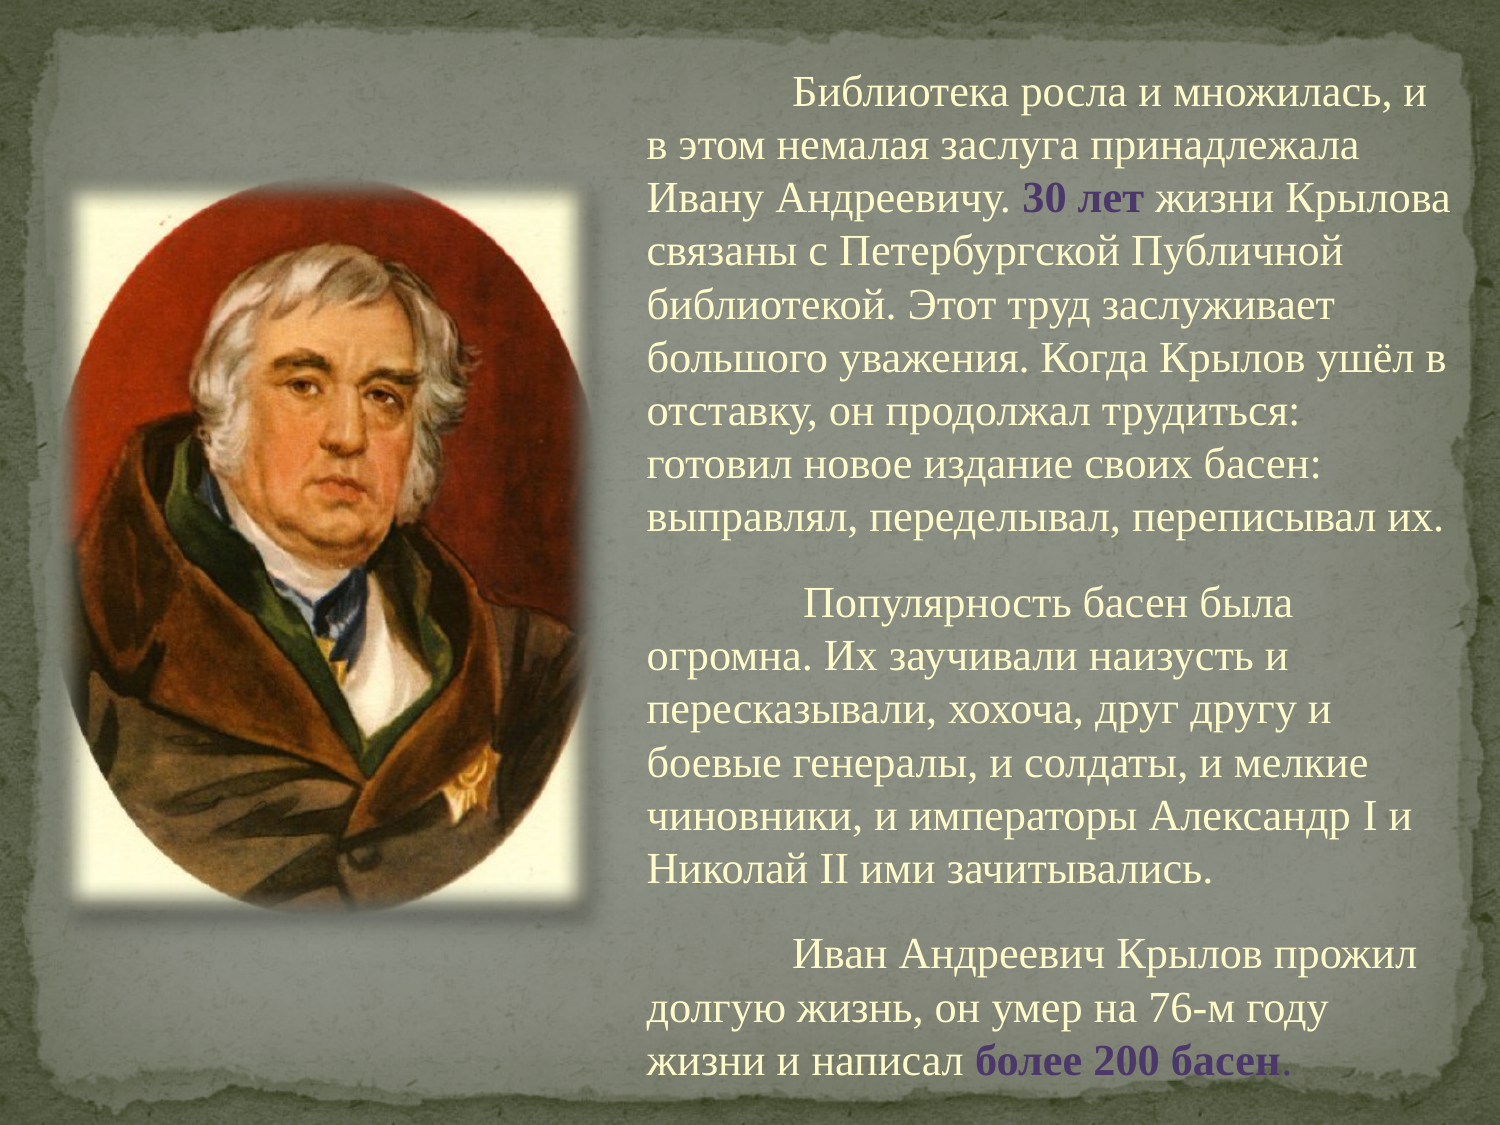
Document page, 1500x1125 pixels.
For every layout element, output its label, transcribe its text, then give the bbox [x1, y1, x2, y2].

list Библиотека росла и множилась, и в этом немалая заслуга принадлежала Ивану Андреевичу. 30 лет жизни Крылова связаны с Петербургской Публичной библиотекой. Этот труд заслуживает большого уважения. Когда Крылов ушёл в отставку, он продолжал трудиться: готовил новое издание своих басен: выправлял, переделывал, переписывал их. Популярность басен была огромна. Их заучивали наизусть и пересказывали, хохоча, друг другу и боевые генералы, и солдаты, и мелкие чиновники, и императоры Александр I и Николай II ими зачитывались. Иван Андреевич Крылов прожил долгую жизнь, он умер на 76-м году жизни и написал более 200 басен. [631, 54, 1471, 1106]
picture [55, 174, 597, 920]
